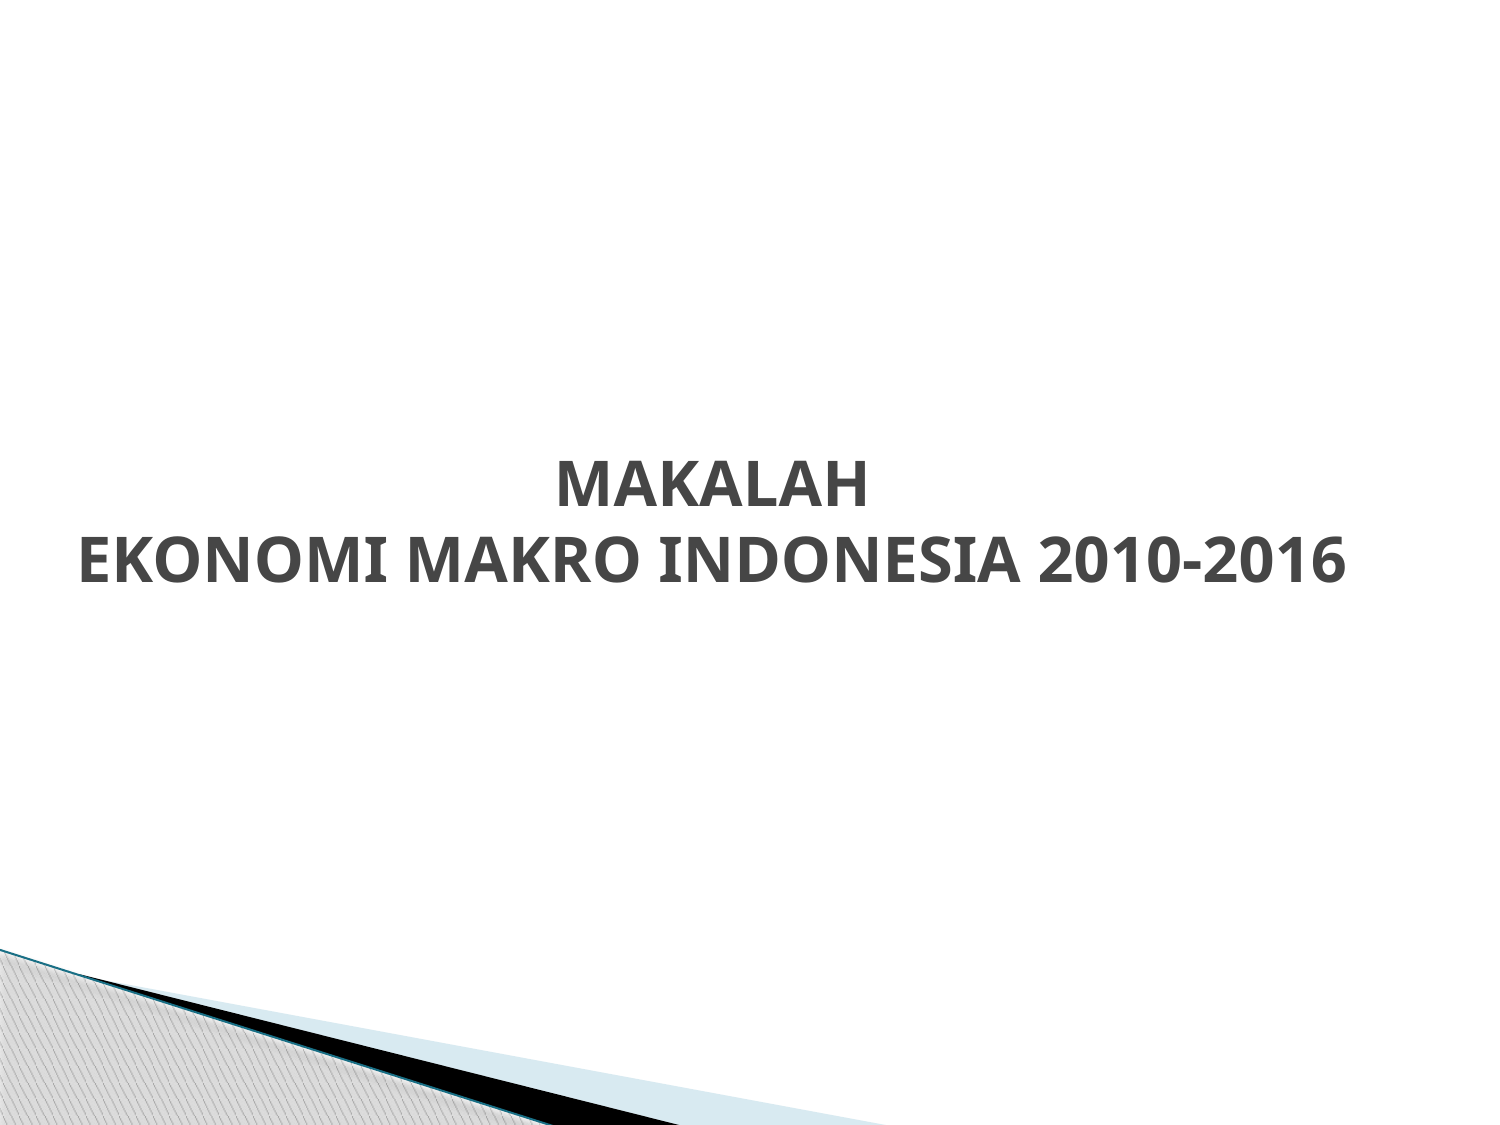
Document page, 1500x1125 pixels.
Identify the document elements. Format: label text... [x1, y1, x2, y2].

title MAKALAH EKONOMI MAKRO INDONESIA 2010-2016 [37, 425, 1388, 613]
